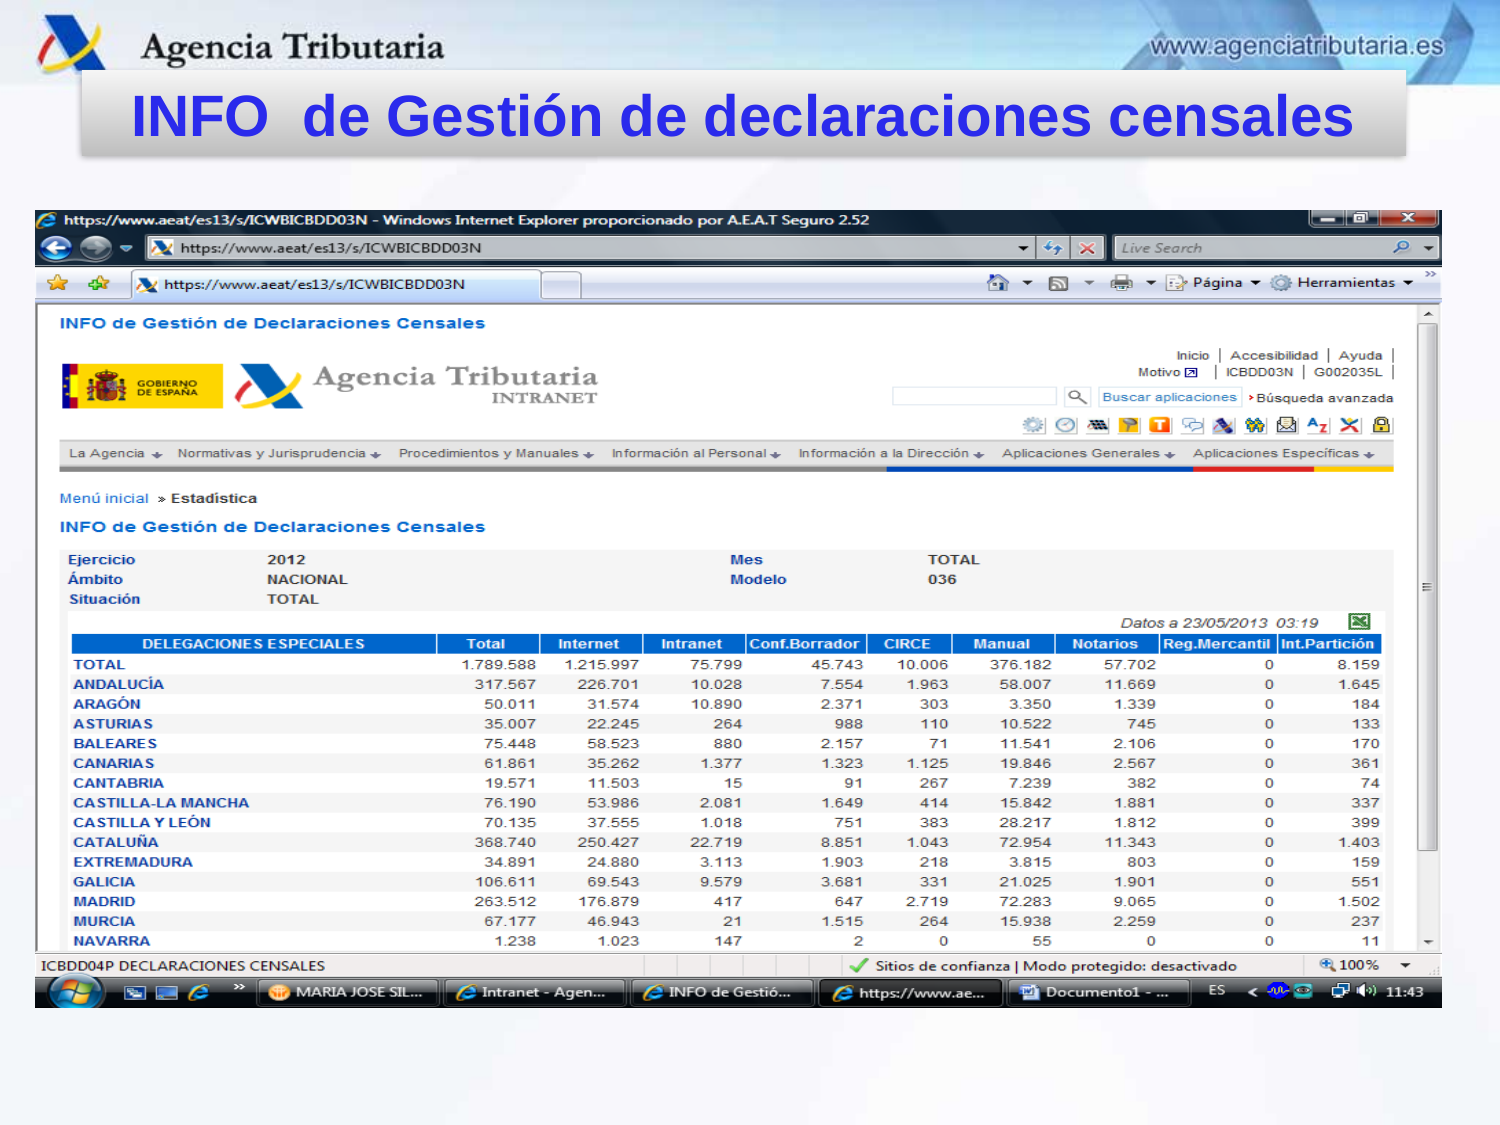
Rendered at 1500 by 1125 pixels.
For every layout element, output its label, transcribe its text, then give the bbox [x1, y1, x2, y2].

picture [0, 0, 1500, 1125]
text_box INFO de Gestión de declaraciones censales [81, 70, 1407, 156]
